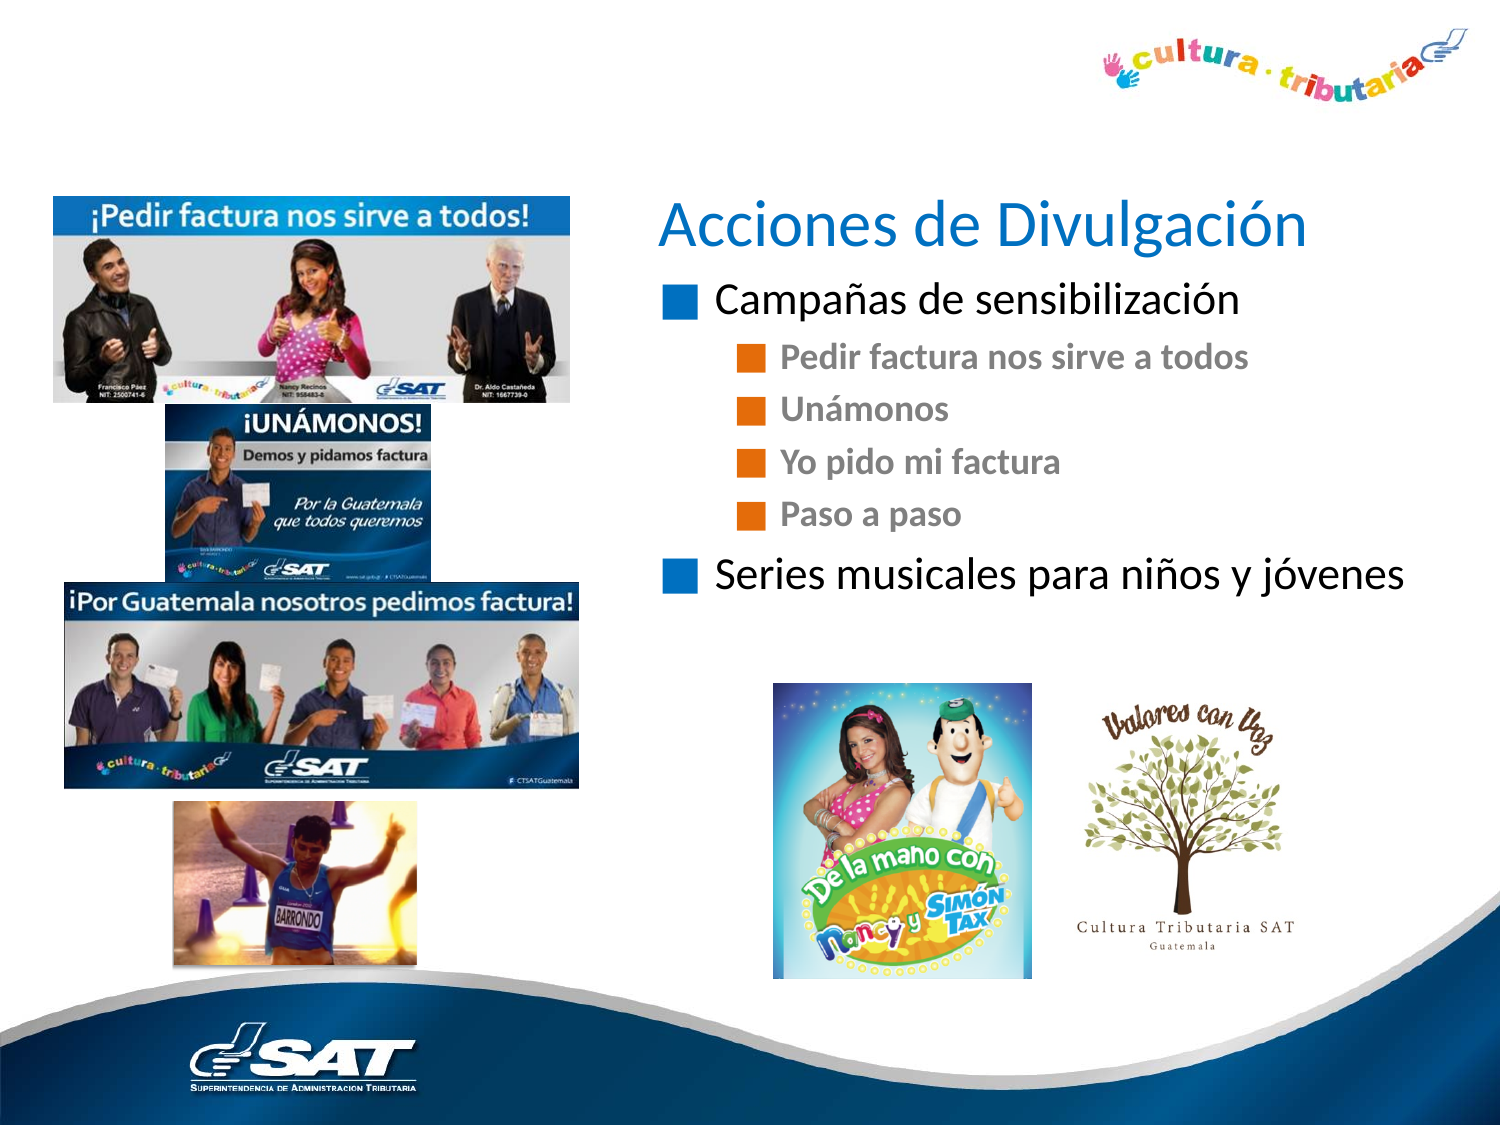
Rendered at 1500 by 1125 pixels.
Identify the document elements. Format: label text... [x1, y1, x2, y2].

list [52, 195, 570, 403]
picture [0, 0, 1500, 1125]
list Acciones de Divulgación Campañas de sensibilización Pedir factura nos sirve a todos Unámonos Yo pido mi factura Paso a paso Series musicales para niños y jóvenes [643, 172, 1425, 1005]
